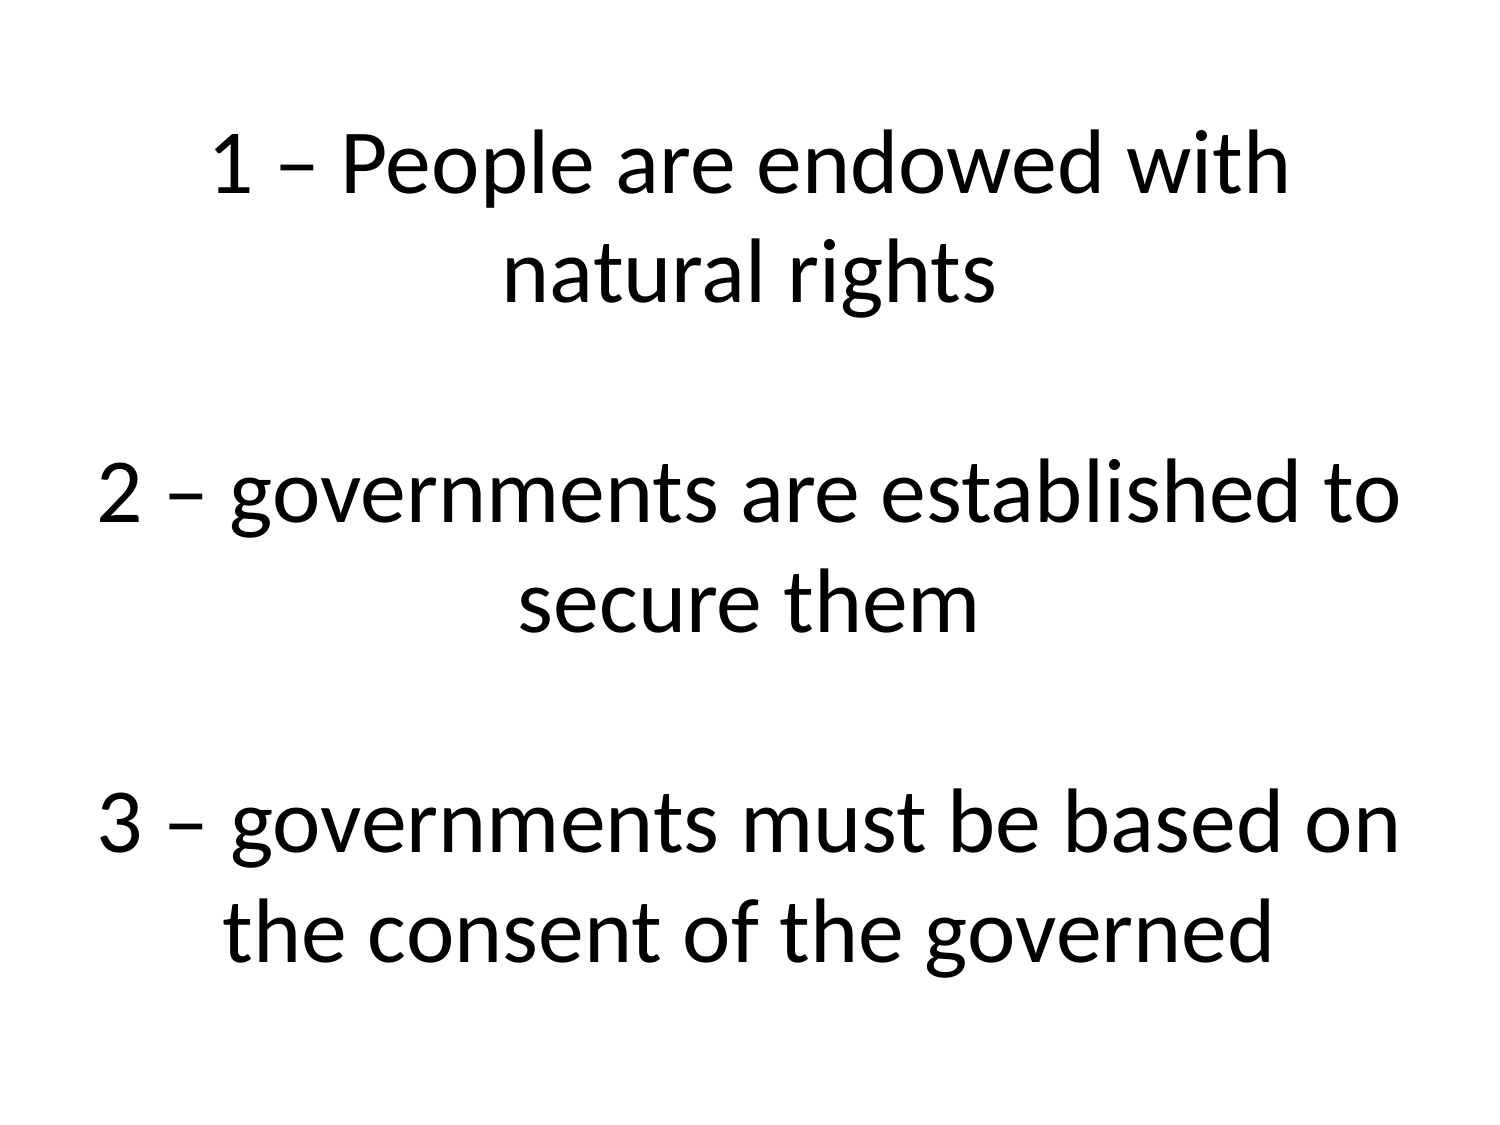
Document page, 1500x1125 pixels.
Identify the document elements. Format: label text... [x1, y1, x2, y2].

title 1 – People are endowed with natural rights 2 – governments are established to secure them 3 – governments must be based on the consent of the governed [74, 44, 1426, 1038]
